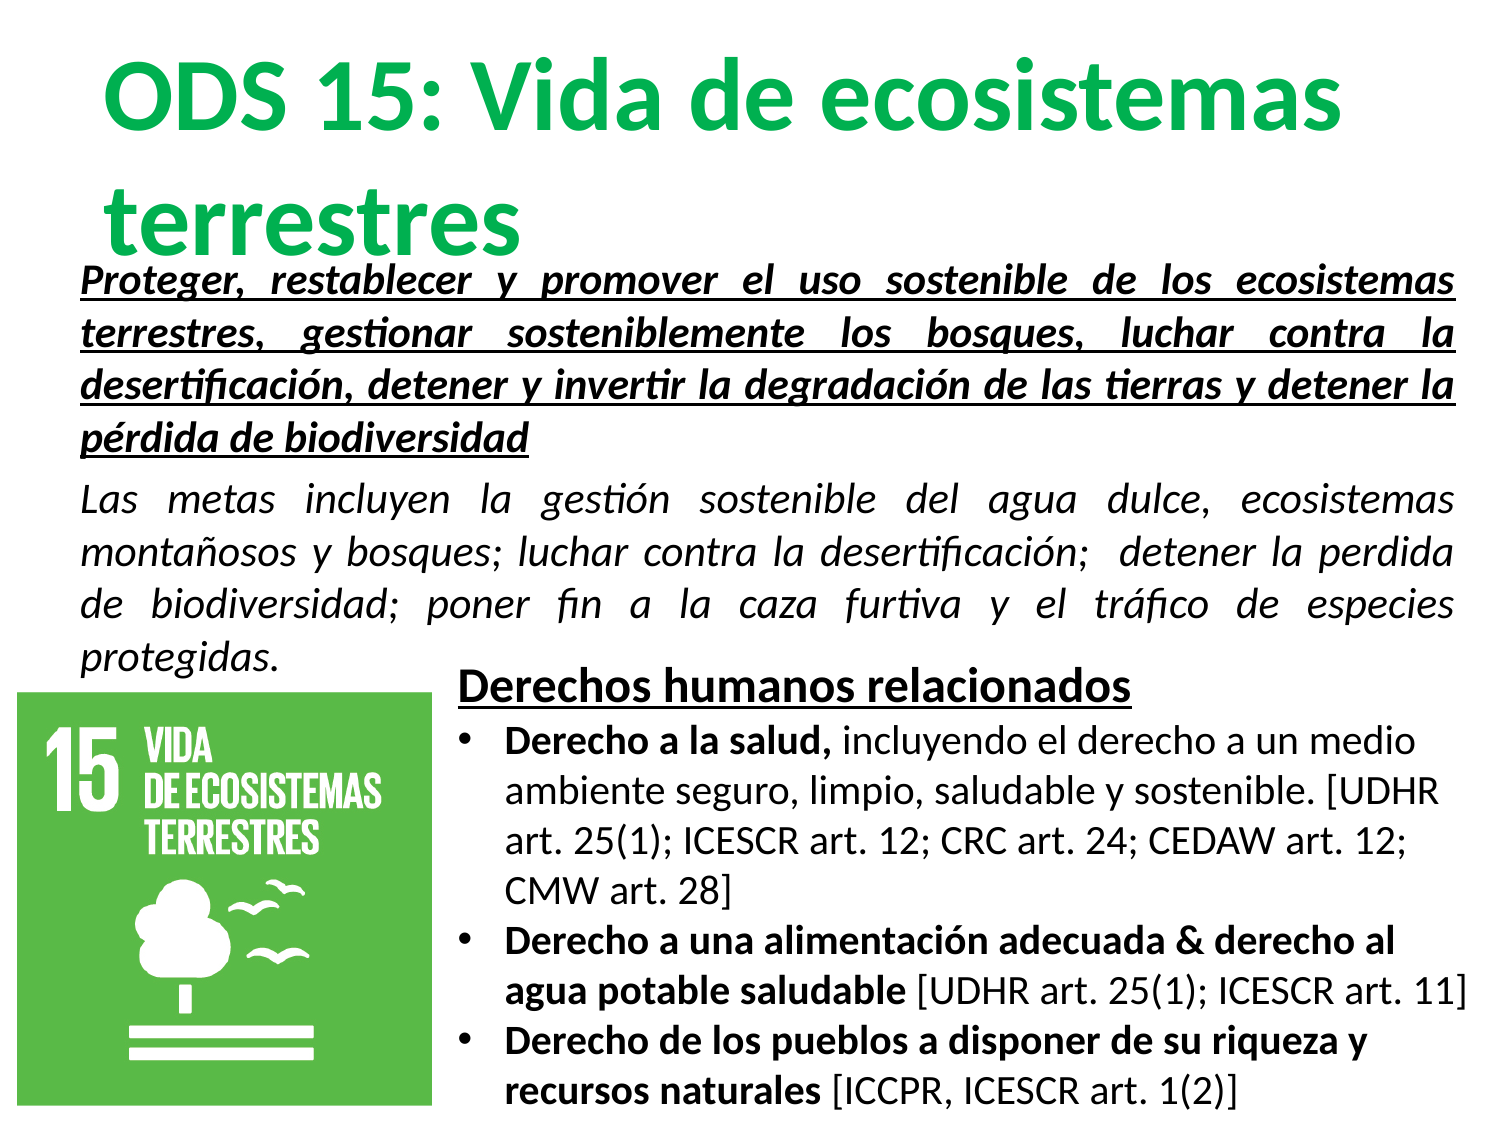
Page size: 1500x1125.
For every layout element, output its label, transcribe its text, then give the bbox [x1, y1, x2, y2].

text_box Derechos humanos relacionados Derecho a la salud, incluyendo el derecho a un medio ambiente seguro, limpio, saludable y sostenible. [UDHR art. 25(1); ICESCR art. 12; CRC art. 24; CEDAW art. 12; CMW art. 28] Derecho a una alimentación adecuada & derecho al agua potable saludable [UDHR art. 25(1); ICESCR art. 11] Derecho de los pueblos a disponer de su riqueza y recursos naturales [ICCPR, ICESCR art. 1(2)] [442, 645, 1500, 1121]
title ODS 15: Vida de ecosistemas terrestres [88, 30, 1424, 243]
picture [17, 692, 432, 1107]
subtitle Proteger, restablecer y promover el uso sostenible de los ecosistemas terrestres, gestionar sosteniblemente los bosques, luchar contra la desertificación, detener y invertir la degradación de las tierras y detener la pérdida de biodiversidad Las metas incluyen la gestión sostenible del agua dulce, ecosistemas montañosos y bosques; luchar contra la desertificación; detener la perdida de biodiversidad; poner fin a la caza furtiva y el tráfico de especies protegidas. [64, 243, 1471, 693]
